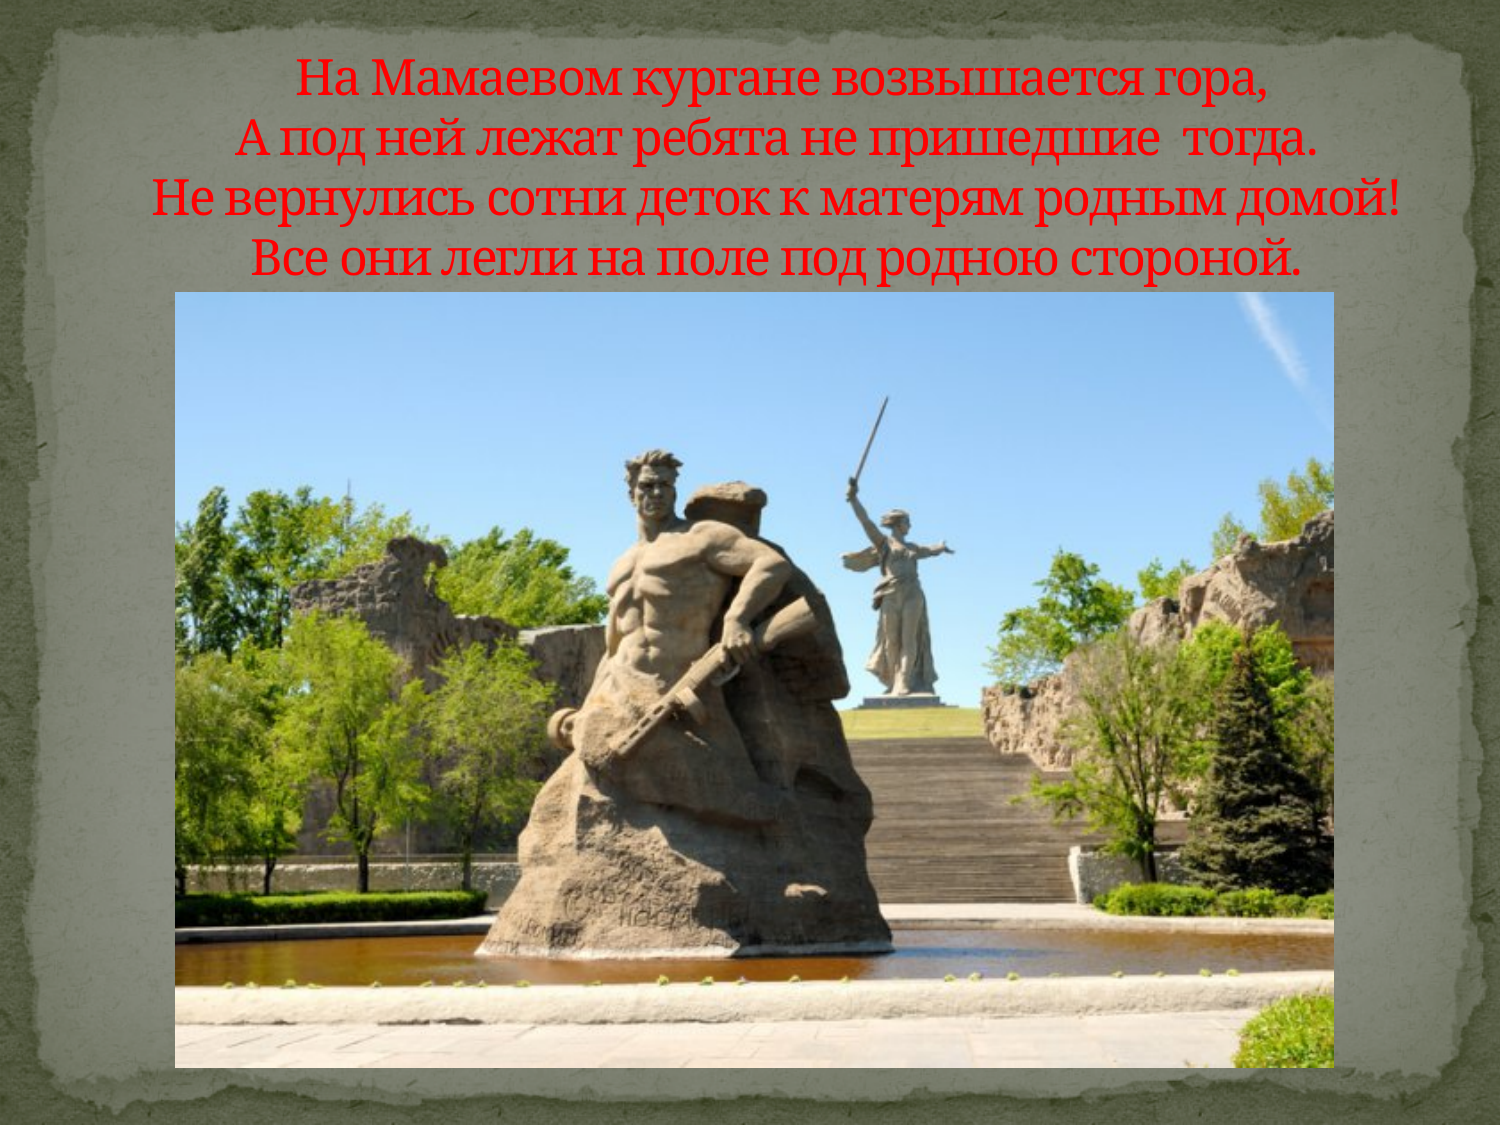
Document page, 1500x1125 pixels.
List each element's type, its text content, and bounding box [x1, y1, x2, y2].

title На Мамаевом кургане возвышается гора, А под ней лежат ребята не пришедшие тогда. Не вернулись сотни деток к матерям родным домой! Все они легли на поле под родною стороной. [93, 35, 1461, 293]
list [178, 295, 1332, 1066]
